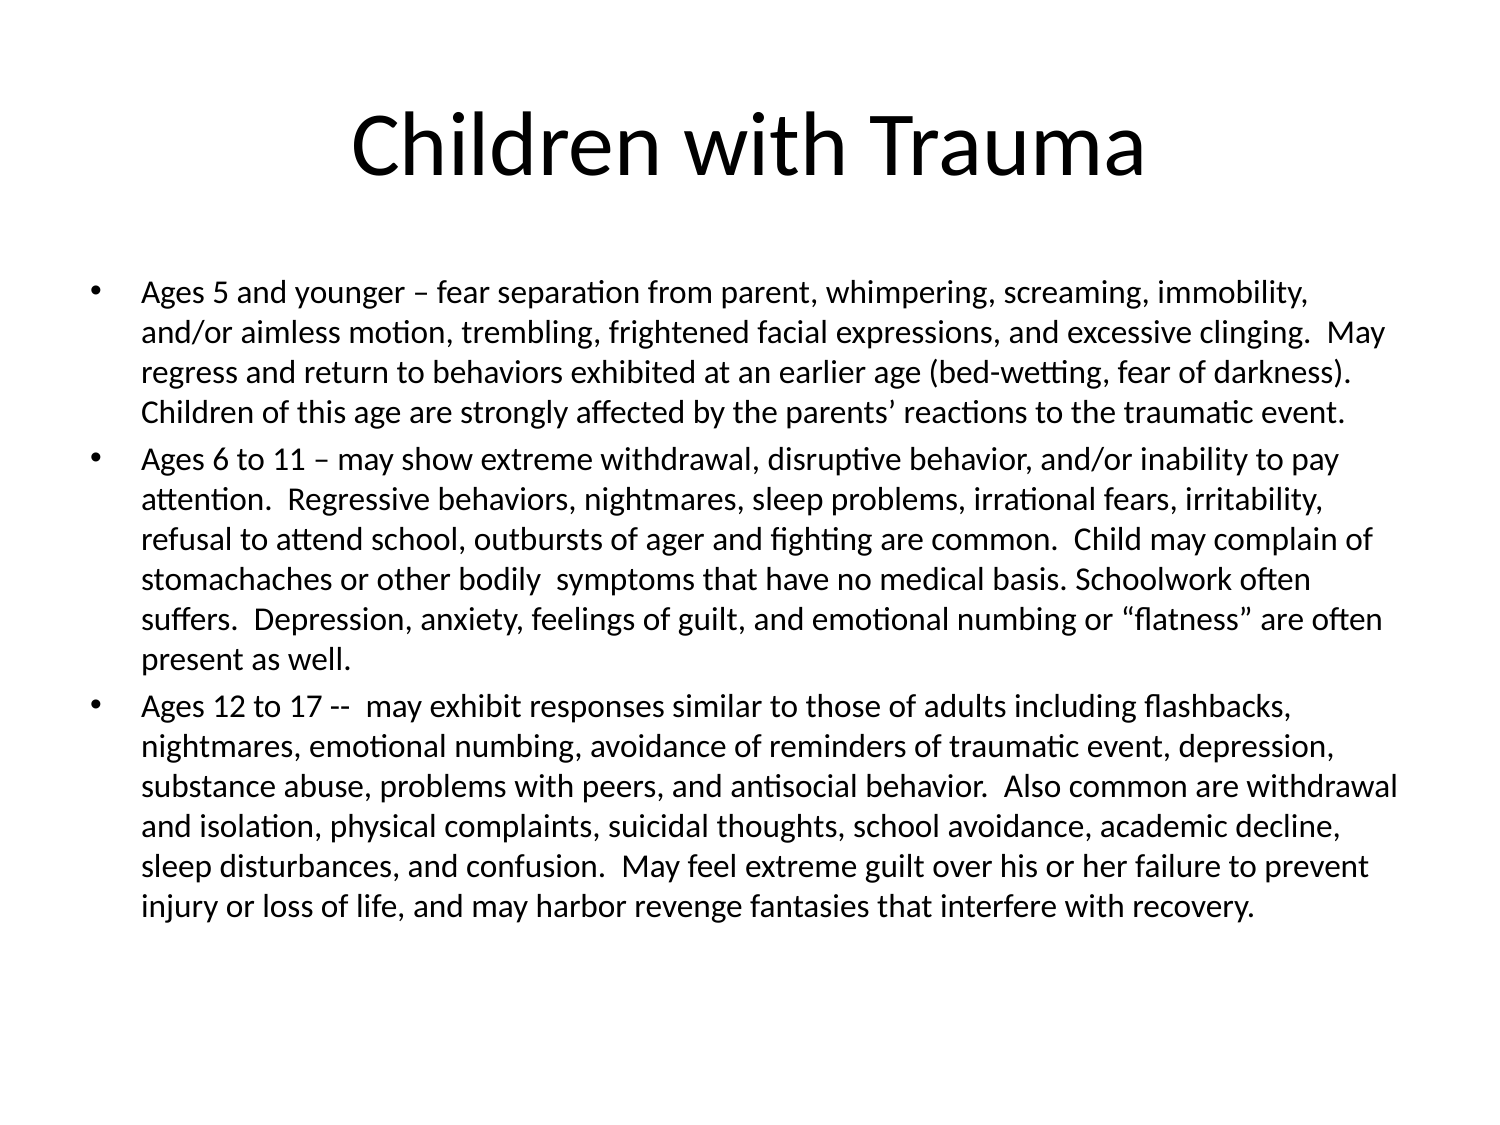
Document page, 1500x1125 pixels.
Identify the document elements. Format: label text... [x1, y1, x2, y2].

title Children with Trauma [75, 45, 1425, 233]
list Ages 5 and younger – fear separation from parent, whimpering, screaming, immobility, and/or aimless motion, trembling, frightened facial expressions, and excessive clinging. May regress and return to behaviors exhibited at an earlier age (bed-wetting, fear of darkness). Children of this age are strongly affected by the parents’ reactions to the traumatic event. Ages 6 to 11 – may show extreme withdrawal, disruptive behavior, and/or inability to pay attention. Regressive behaviors, nightmares, sleep problems, irrational fears, irritability, refusal to attend school, outbursts of ager and fighting are common. Child may complain of stomachaches or other bodily symptoms that have no medical basis. Schoolwork often suffers. Depression, anxiety, feelings of guilt, and emotional numbing or “flatness” are often present as well. Ages 12 to 17 -- may exhibit responses similar to those of adults including flashbacks, nightmares, emotional numbing, avoidance of reminders of traumatic event, depression, substance abuse, problems with peers, and antisocial behavior. Also common are withdrawal and isolation, physical complaints, suicidal thoughts, school avoidance, academic decline, sleep disturbances, and confusion. May feel extreme guilt over his or her failure to prevent injury or loss of life, and may harbor revenge fantasies that interfere with recovery. [75, 262, 1425, 1005]
